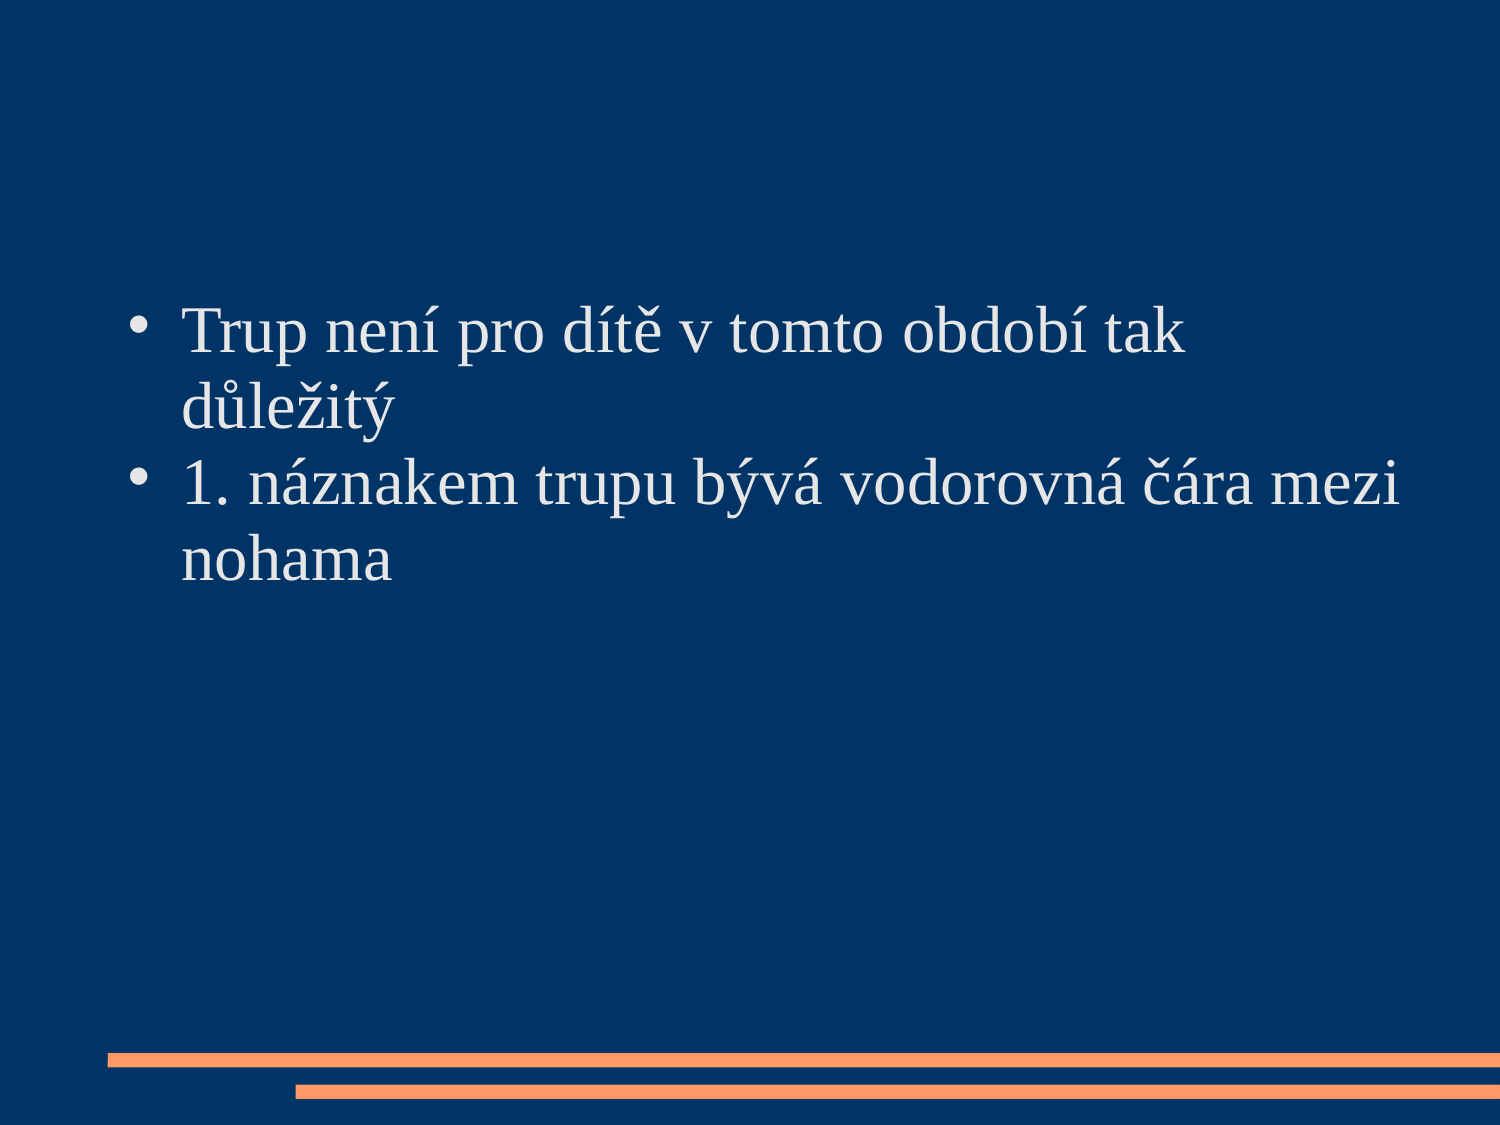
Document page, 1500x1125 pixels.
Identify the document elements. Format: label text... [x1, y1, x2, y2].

list Trup není pro dítě v tomto období tak důležitý 1. náznakem trupu bývá vodorovná čára mezi nohama [110, 292, 1416, 1013]
